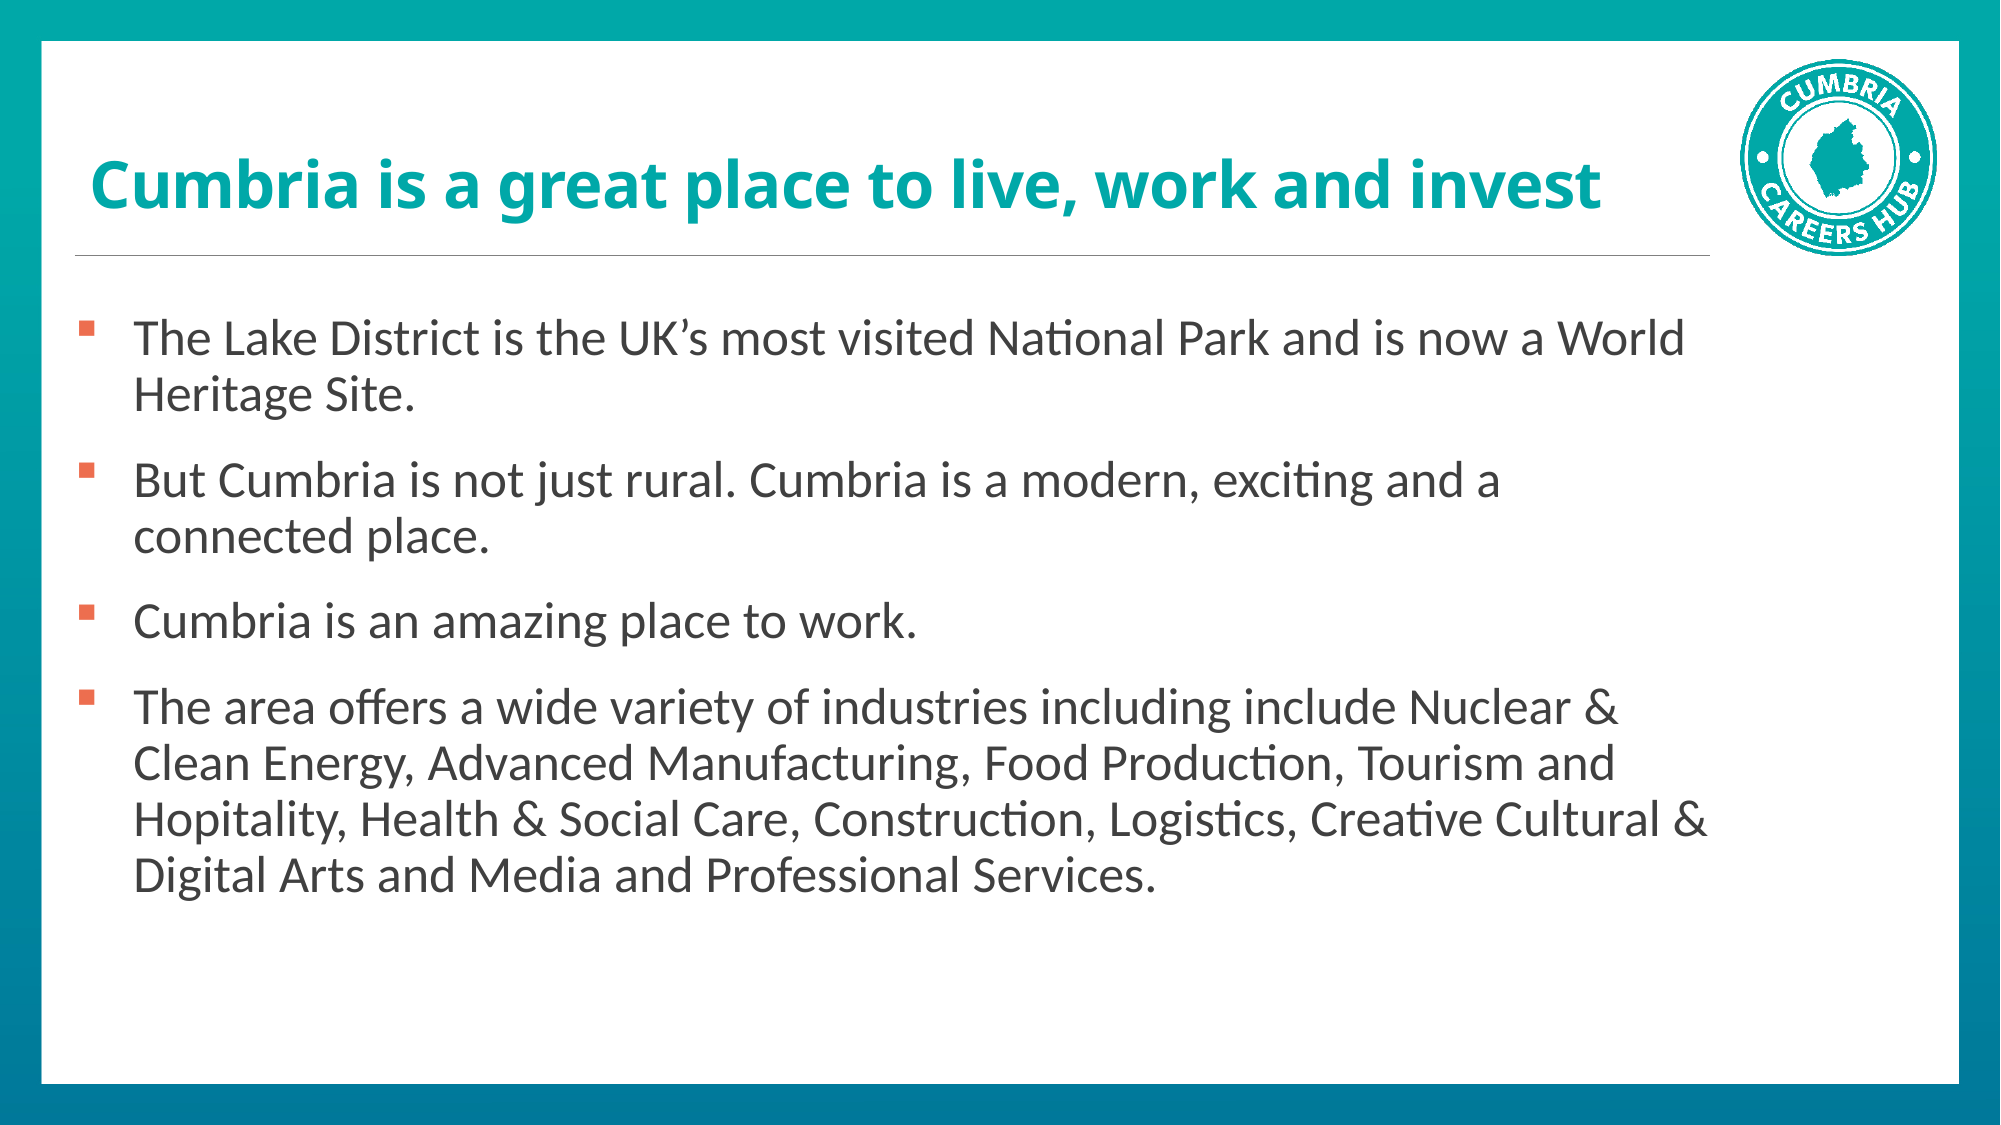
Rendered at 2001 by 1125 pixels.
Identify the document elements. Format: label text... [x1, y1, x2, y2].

list The Lake District is the UK’s most visited National Park and is now a World Heritage Site. But Cumbria is not just rural. Cumbria is a modern, exciting and a connected place. Cumbria is an amazing place to work. The area offers a wide variety of industries including include Nuclear & Clean Energy, Advanced Manufacturing, Food Production, Tourism and Hopitality, Health & Social Care, Construction, Logistics, Creative Cultural & Digital Arts and Media and Professional Services. [74, 303, 1725, 1003]
picture [0, 0, 2000, 1083]
title Cumbria is a great place to live, work and invest [74, 122, 1725, 256]
